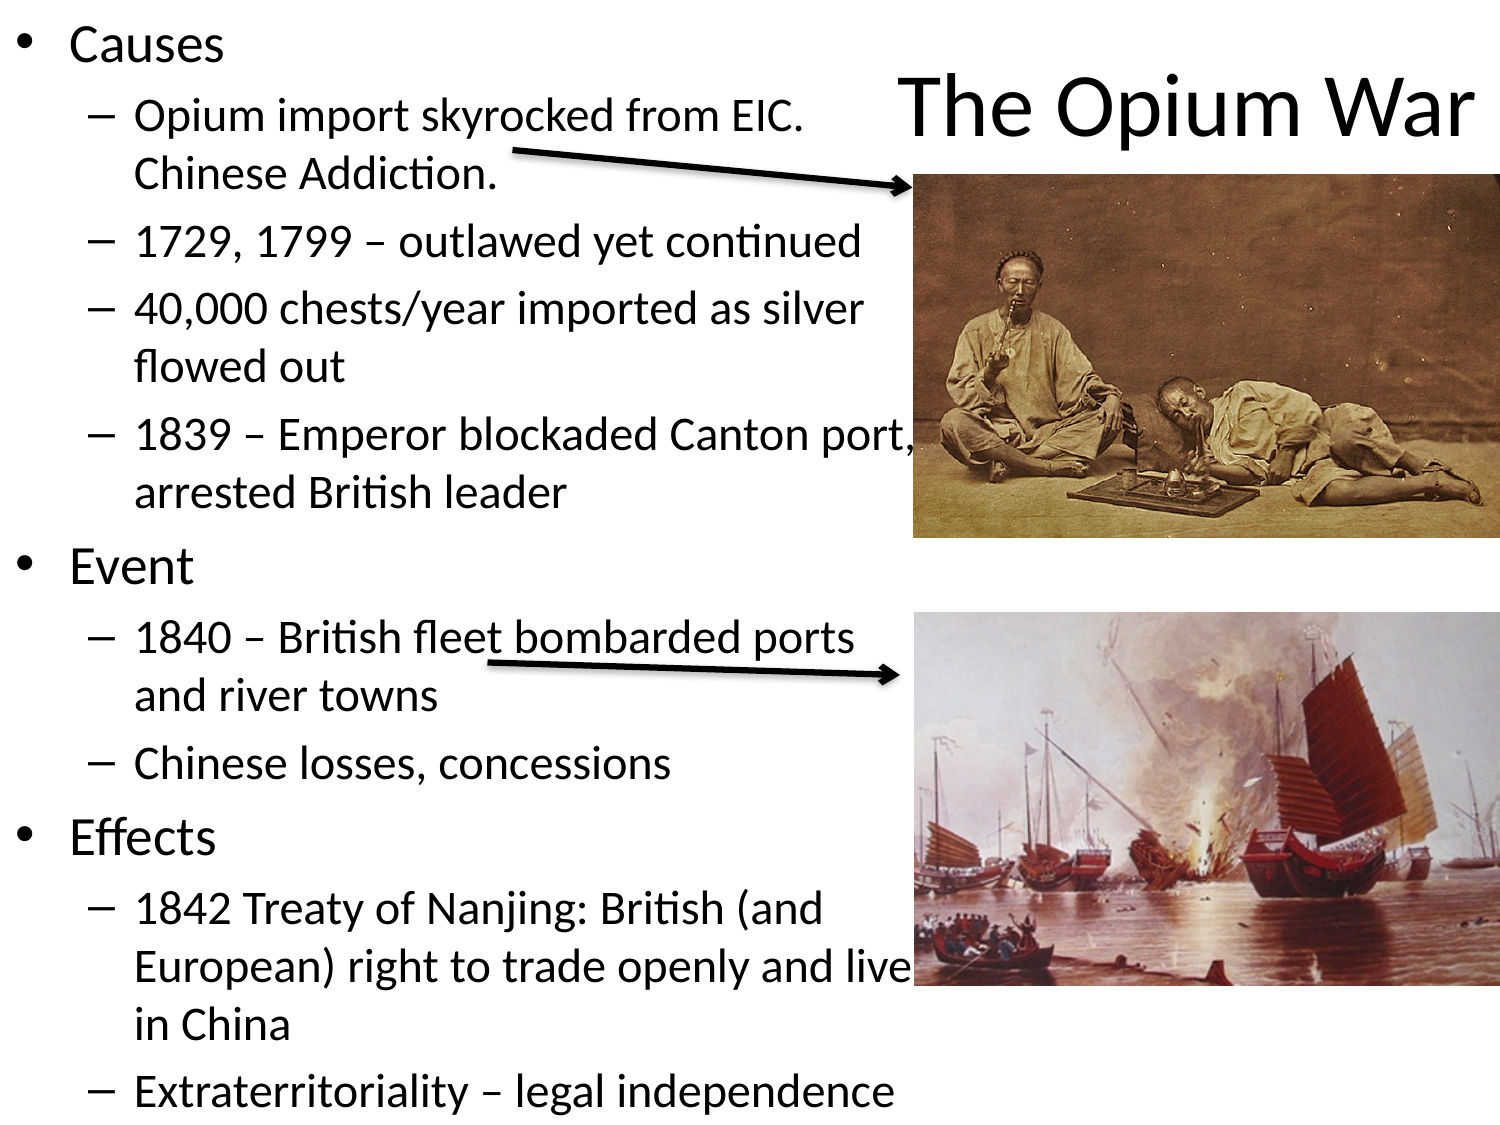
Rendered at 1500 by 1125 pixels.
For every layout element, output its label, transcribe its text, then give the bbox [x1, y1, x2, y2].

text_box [487, 662, 901, 676]
picture [913, 174, 1500, 538]
list Causes Opium import skyrocked from EIC. Chinese Addiction. 1729, 1799 – outlawed yet continued 40,000 chests/year imported as silver flowed out 1839 – Emperor blockaded Canton port, arrested British leader Event 1840 – British fleet bombarded ports and river towns Chinese losses, concessions Effects 1842 Treaty of Nanjing: British (and European) right to trade openly and live in China Extraterritoriality – legal independence [0, 0, 950, 1125]
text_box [512, 149, 913, 188]
picture [913, 612, 1500, 987]
title The Opium War [950, 37, 1500, 163]
